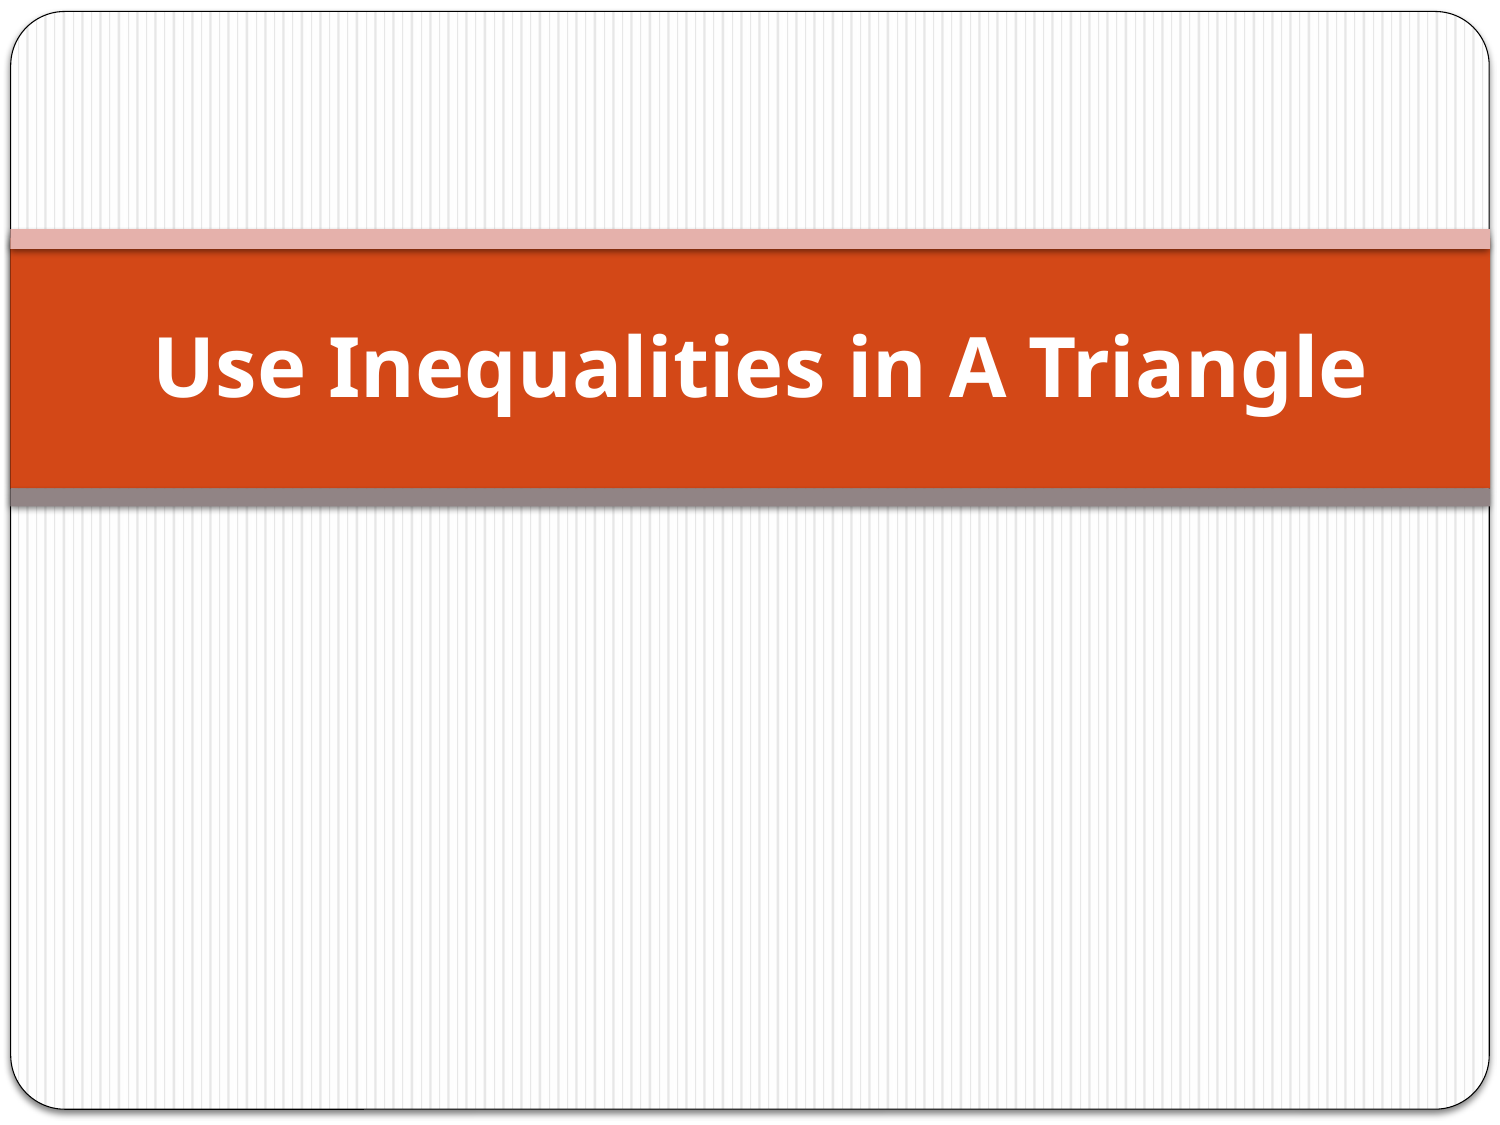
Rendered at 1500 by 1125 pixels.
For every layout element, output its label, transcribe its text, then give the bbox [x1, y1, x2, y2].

title Use Inequalities in A Triangle [0, 247, 1500, 489]
